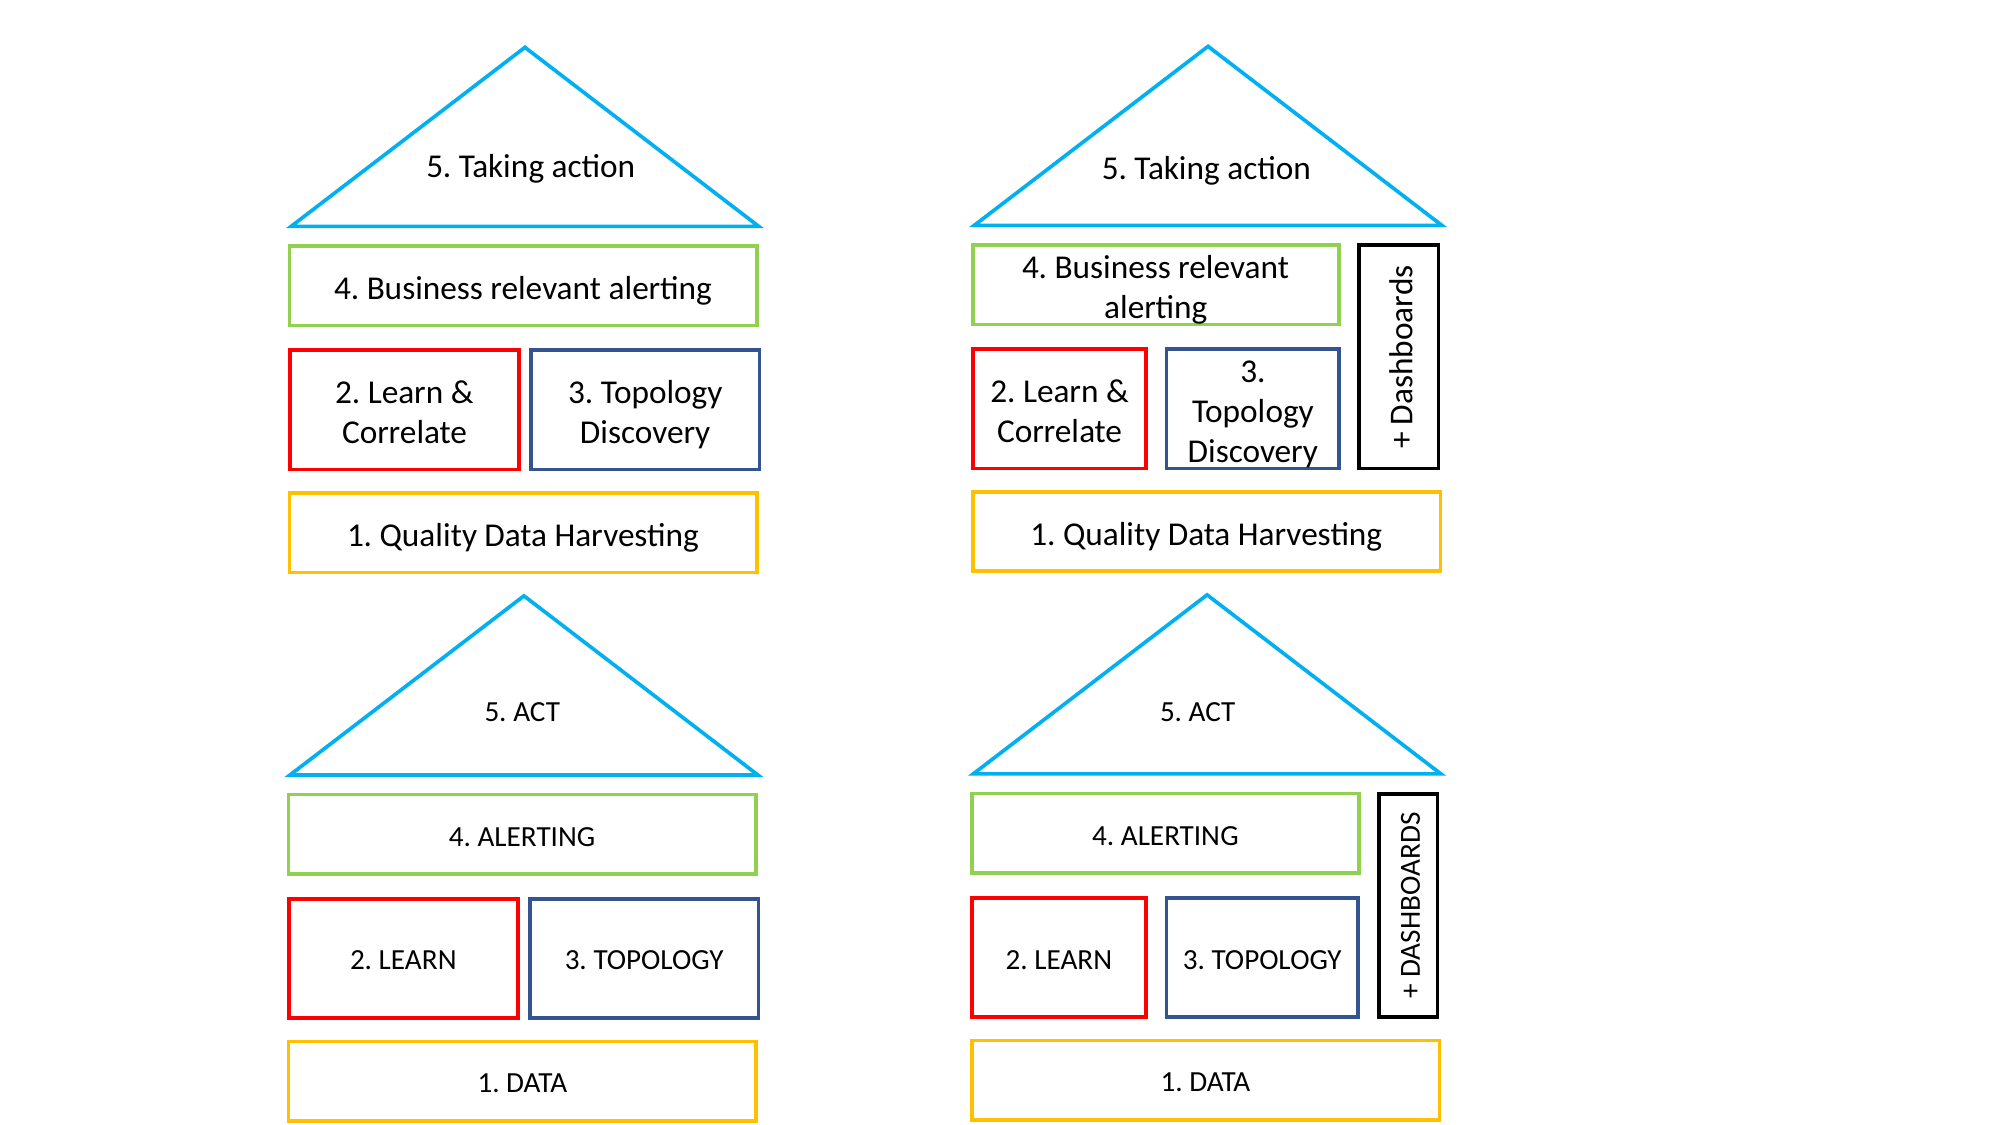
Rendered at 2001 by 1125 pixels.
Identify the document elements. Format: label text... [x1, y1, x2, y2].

text_box [287, 736, 761, 776]
text_box 1. DATA [971, 1039, 1440, 1121]
text_box 4. Business relevant alerting [972, 244, 1340, 326]
text_box 3. Topology Discovery [1166, 348, 1340, 470]
text_box 3. Topology Discovery [530, 349, 761, 471]
text_box [407, 46, 643, 136]
text_box [970, 735, 1444, 775]
text_box 2. LEARN [971, 897, 1147, 1018]
text_box + DASHBOARDS [1378, 793, 1439, 1018]
text_box 1. Quality Data Harvesting [972, 491, 1441, 572]
text_box 5. Taking action [840, 138, 1573, 194]
text_box [405, 594, 643, 685]
text_box 4. ALERTING [288, 794, 757, 875]
text_box [971, 194, 1445, 227]
text_box 5. Taking action [164, 136, 897, 192]
text_box [1088, 593, 1326, 684]
text_box 3. TOPOLOGY [1166, 897, 1359, 1018]
text_box 4. ALERTING [971, 793, 1360, 874]
text_box [288, 192, 762, 228]
text_box 2. Learn & Correlate [972, 348, 1147, 470]
text_box 5. ACT [831, 684, 1564, 735]
text_box + Dashboards [1358, 244, 1440, 470]
text_box 3. TOPOLOGY [529, 898, 760, 1019]
text_box 1. Quality Data Harvesting [289, 492, 758, 573]
text_box 5. ACT [156, 685, 889, 736]
text_box 2. LEARN [288, 898, 519, 1019]
text_box 1. DATA [288, 1040, 757, 1122]
text_box 4. Business relevant alerting [289, 245, 758, 327]
text_box 2. Learn & Correlate [289, 349, 520, 471]
text_box [1086, 45, 1330, 138]
